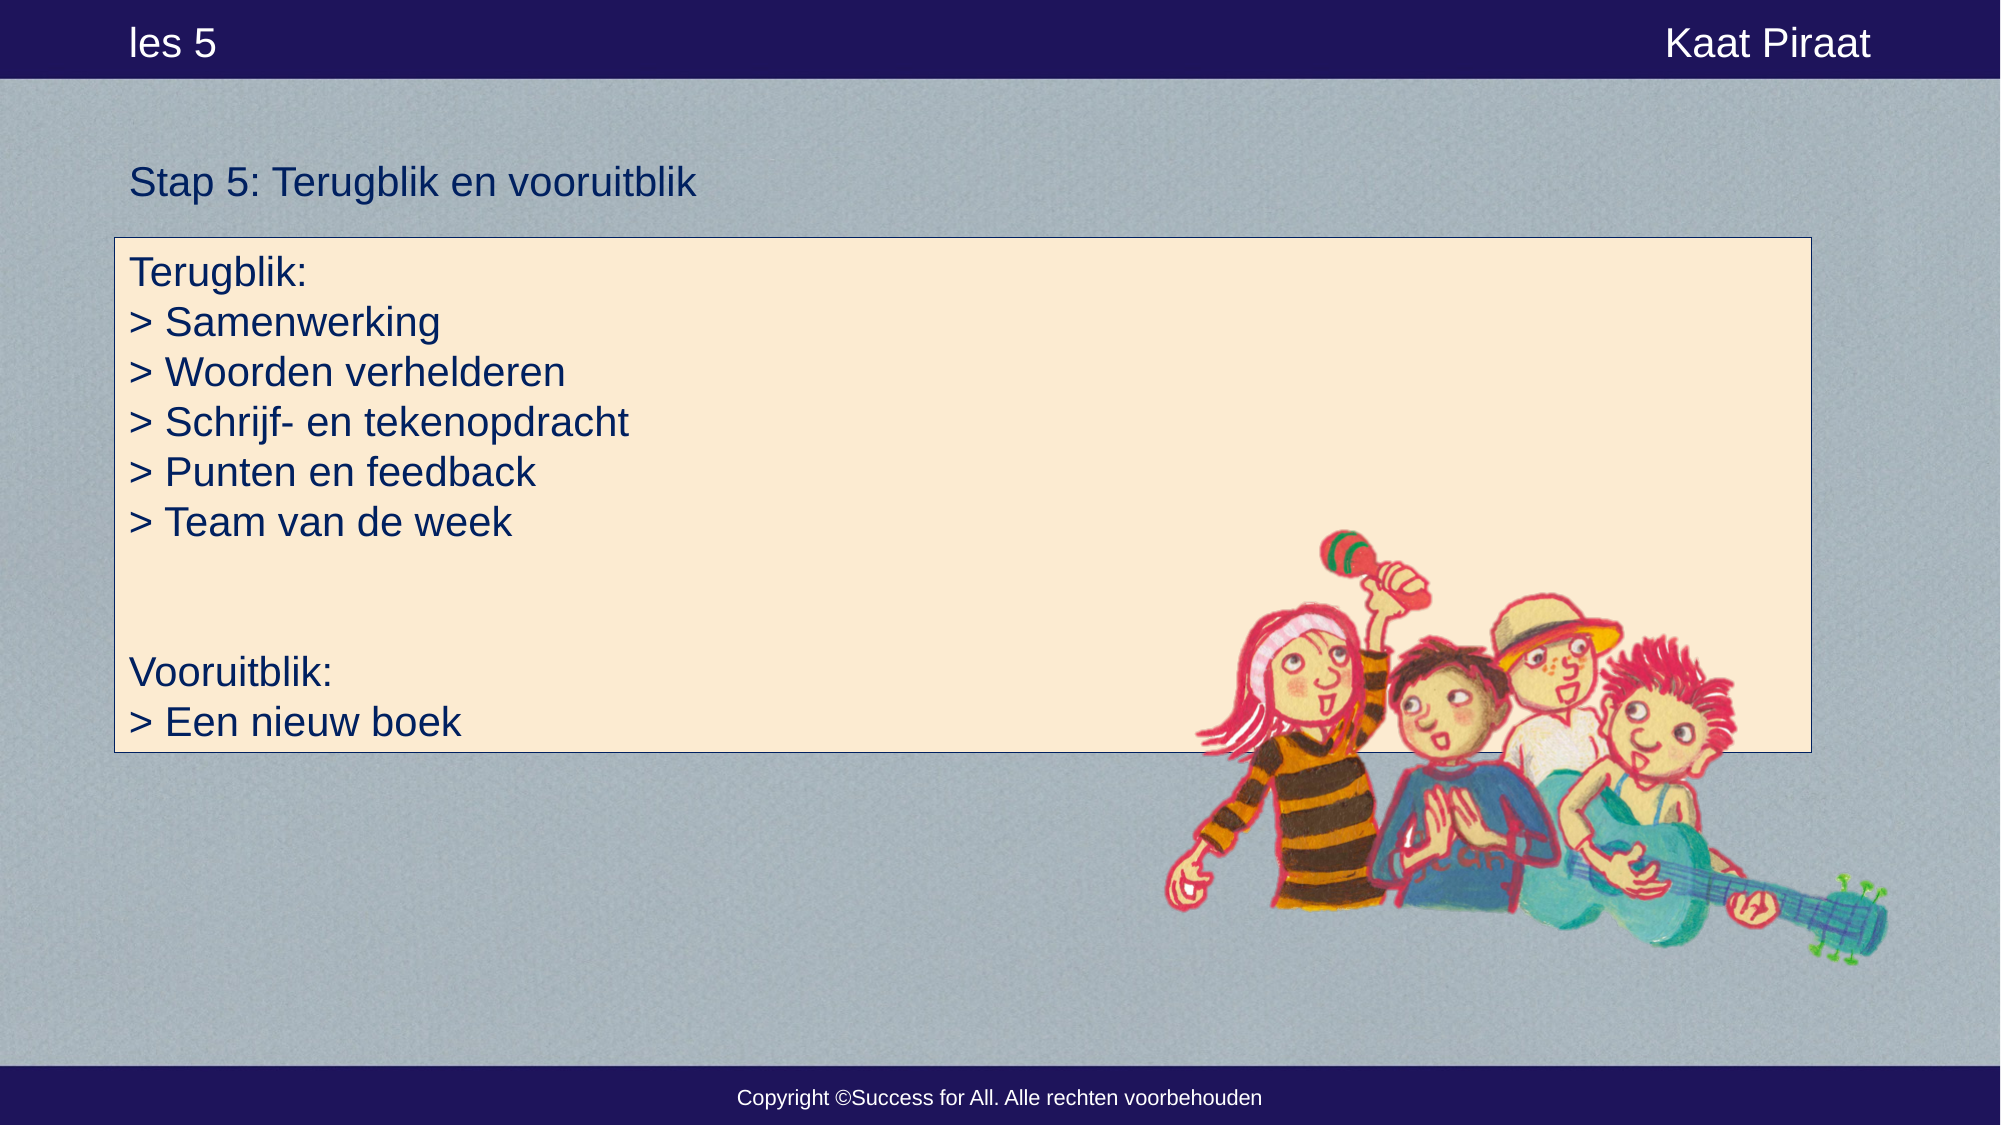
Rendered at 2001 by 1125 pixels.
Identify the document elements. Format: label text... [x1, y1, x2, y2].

text_box Copyright ©Success for All. Alle rechten voorbehouden [0, 1076, 2000, 1125]
text_box Stap 5: Terugblik en vooruitblik [114, 147, 1635, 213]
text_box les 5 [114, 8, 354, 73]
text_box Kaat Piraat [999, 8, 1886, 73]
text_box Terugblik: > Samenwerking > Woorden verhelderen > Schrijf- en tekenopdracht > Punten en feedback > Team van de week Vooruitblik: > Een nieuw boek [114, 237, 1812, 753]
picture [0, 0, 2001, 1125]
